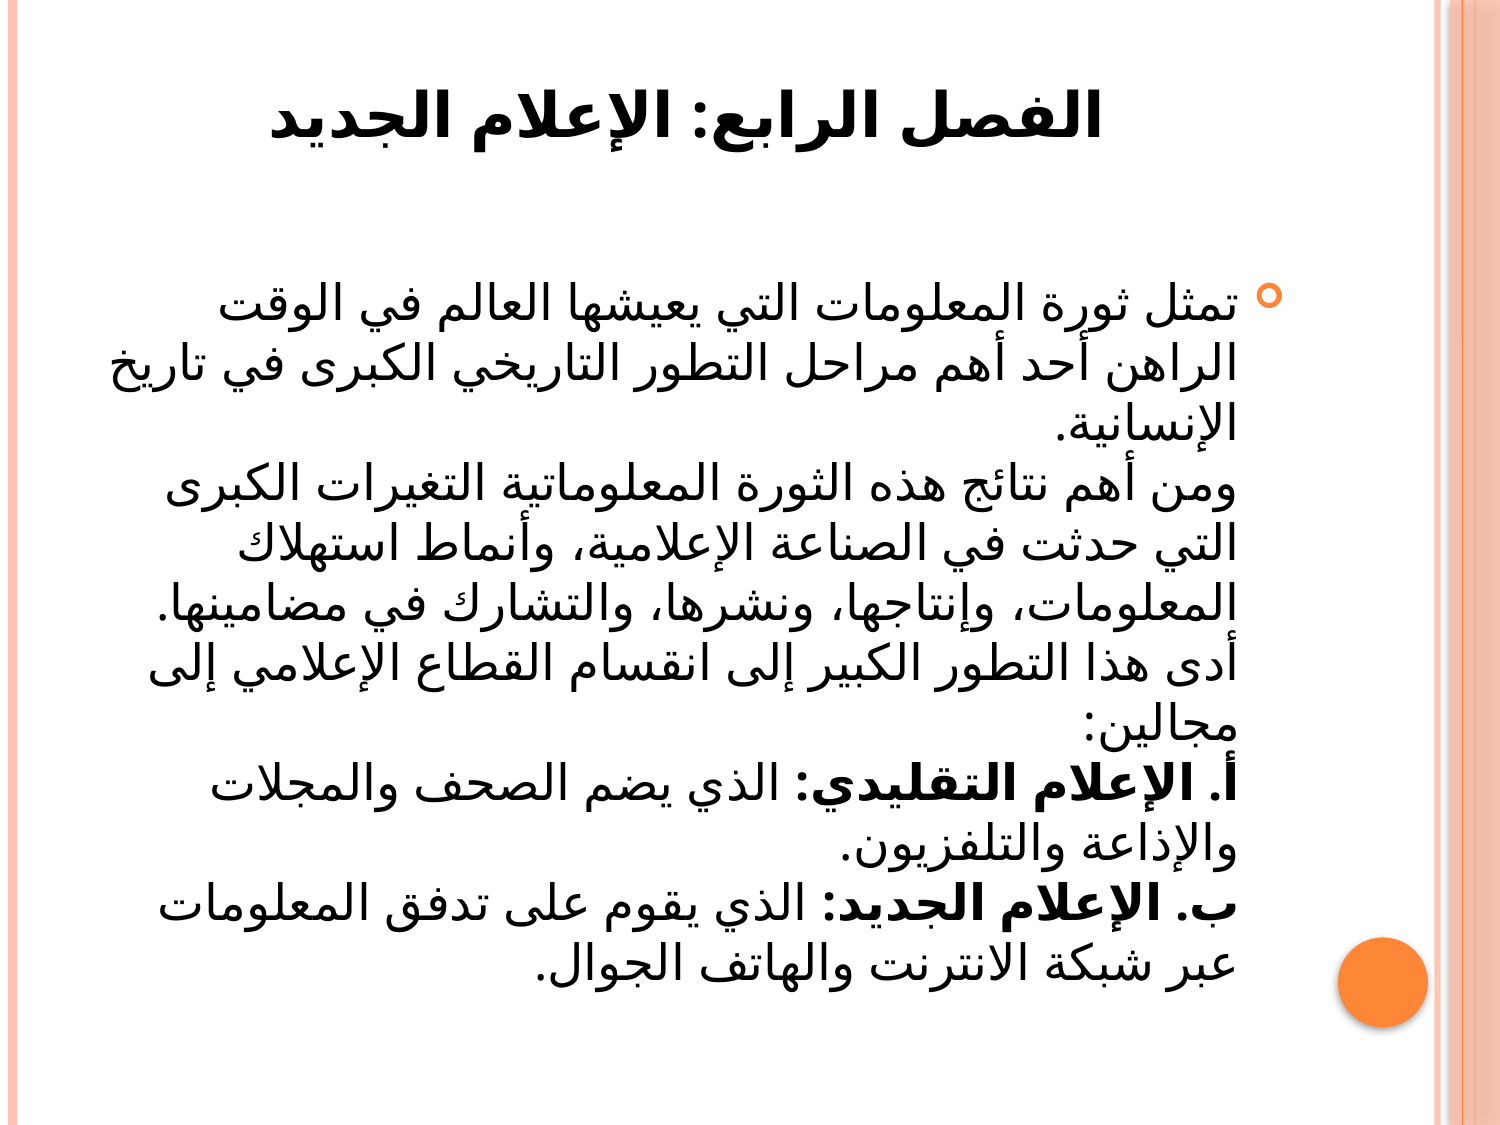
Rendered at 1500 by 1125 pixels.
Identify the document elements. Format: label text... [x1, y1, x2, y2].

list تمثل ثورة المعلومات التي يعيشها العالم في الوقت الراهن أحد أهم مراحل التطور التاريخي الكبرى في تاريخ الإنسانية. ومن أهم نتائج هذه الثورة المعلوماتية التغيرات الكبرى التي حدثت في الصناعة الإعلامية، وأنماط استهلاك المعلومات، وإنتاجها، ونشرها، والتشارك في مضامينها. أدى هذا التطور الكبير إلى انقسام القطاع الإعلامي إلى مجالين: أ. الإعلام التقليدي: الذي يضم الصحف والمجلات والإذاعة والتلفزيون. ب. الإعلام الجديد: الذي يقوم على تدفق المعلومات عبر شبكة الانترنت والهاتف الجوال. [75, 262, 1300, 1062]
title الفصل الرابع: الإعلام الجديد [75, 45, 1300, 233]
